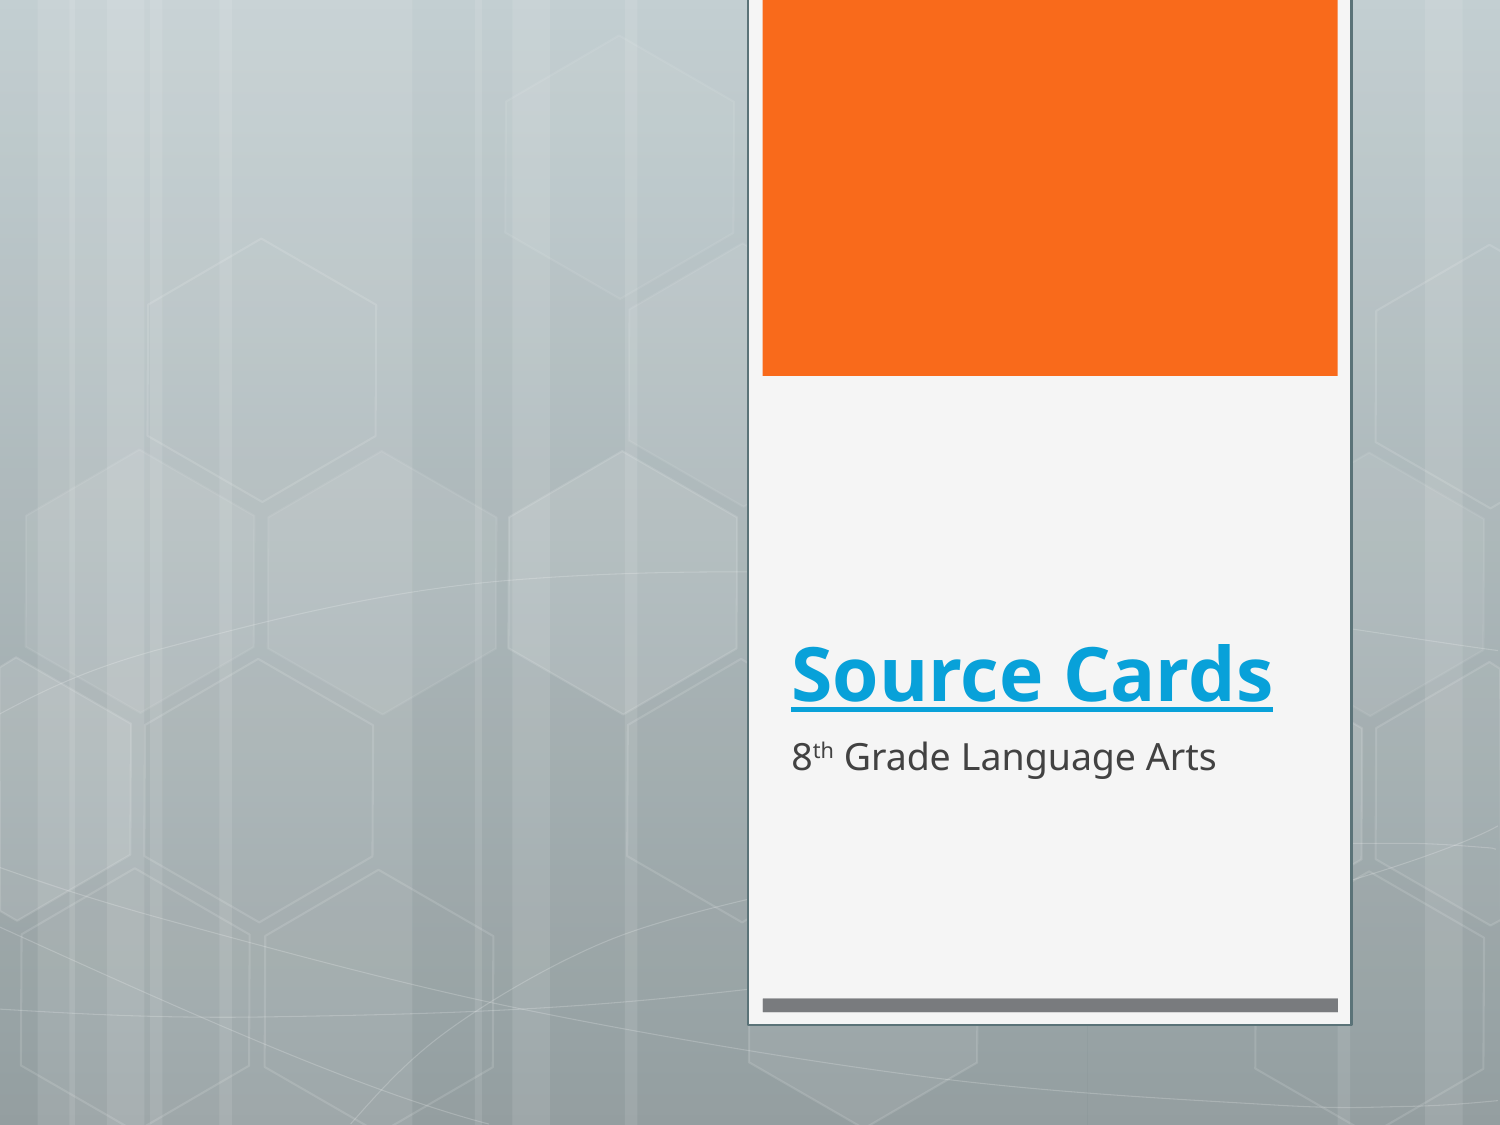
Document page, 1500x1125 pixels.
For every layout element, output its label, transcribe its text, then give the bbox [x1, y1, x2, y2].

title Source Cards [776, 444, 1320, 724]
subtitle 8th Grade Language Arts [776, 725, 1320, 933]
